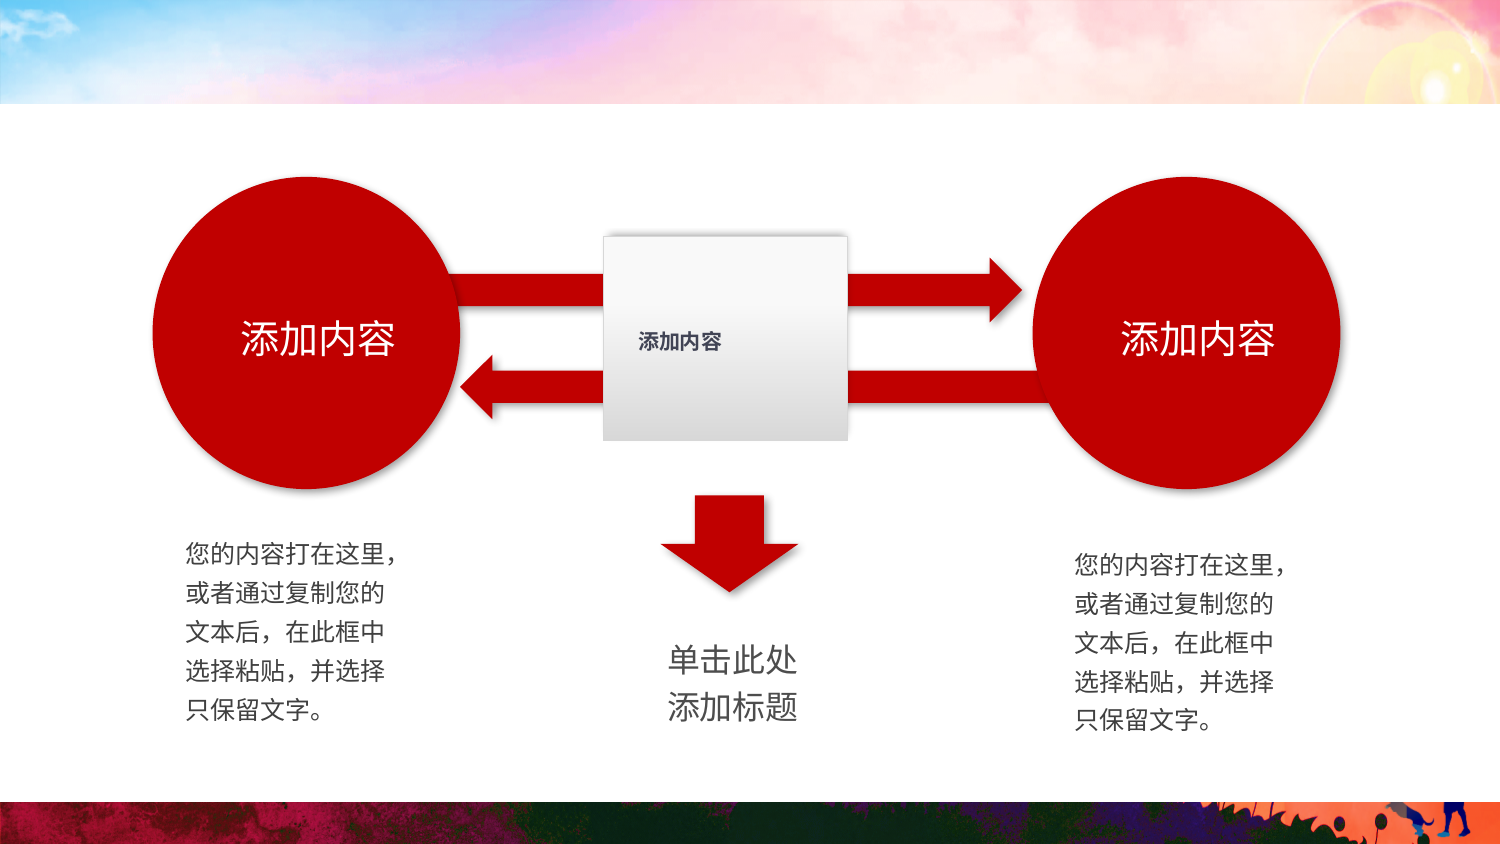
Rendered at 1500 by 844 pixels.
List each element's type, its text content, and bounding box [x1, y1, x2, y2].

text_box 您的内容打在这里，或者通过复制您的文本后，在此框中选择粘贴，并选择只保留文字。 [169, 522, 425, 733]
text_box 添加内容 [1032, 176, 1341, 490]
picture [0, 802, 1500, 844]
text_box 添加内容 [603, 236, 847, 441]
text_box [660, 495, 799, 593]
text_box [461, 354, 603, 420]
text_box [852, 370, 1044, 403]
text_box [852, 257, 1023, 323]
text_box 添加内容 [152, 176, 461, 490]
text_box 您的内容打在这里，或者通过复制您的文本后，在此框中选择粘贴，并选择只保留文字。 [1059, 532, 1314, 743]
text_box 单击此处添加标题 [651, 623, 845, 734]
picture [0, 0, 1500, 104]
text_box [457, 273, 603, 307]
